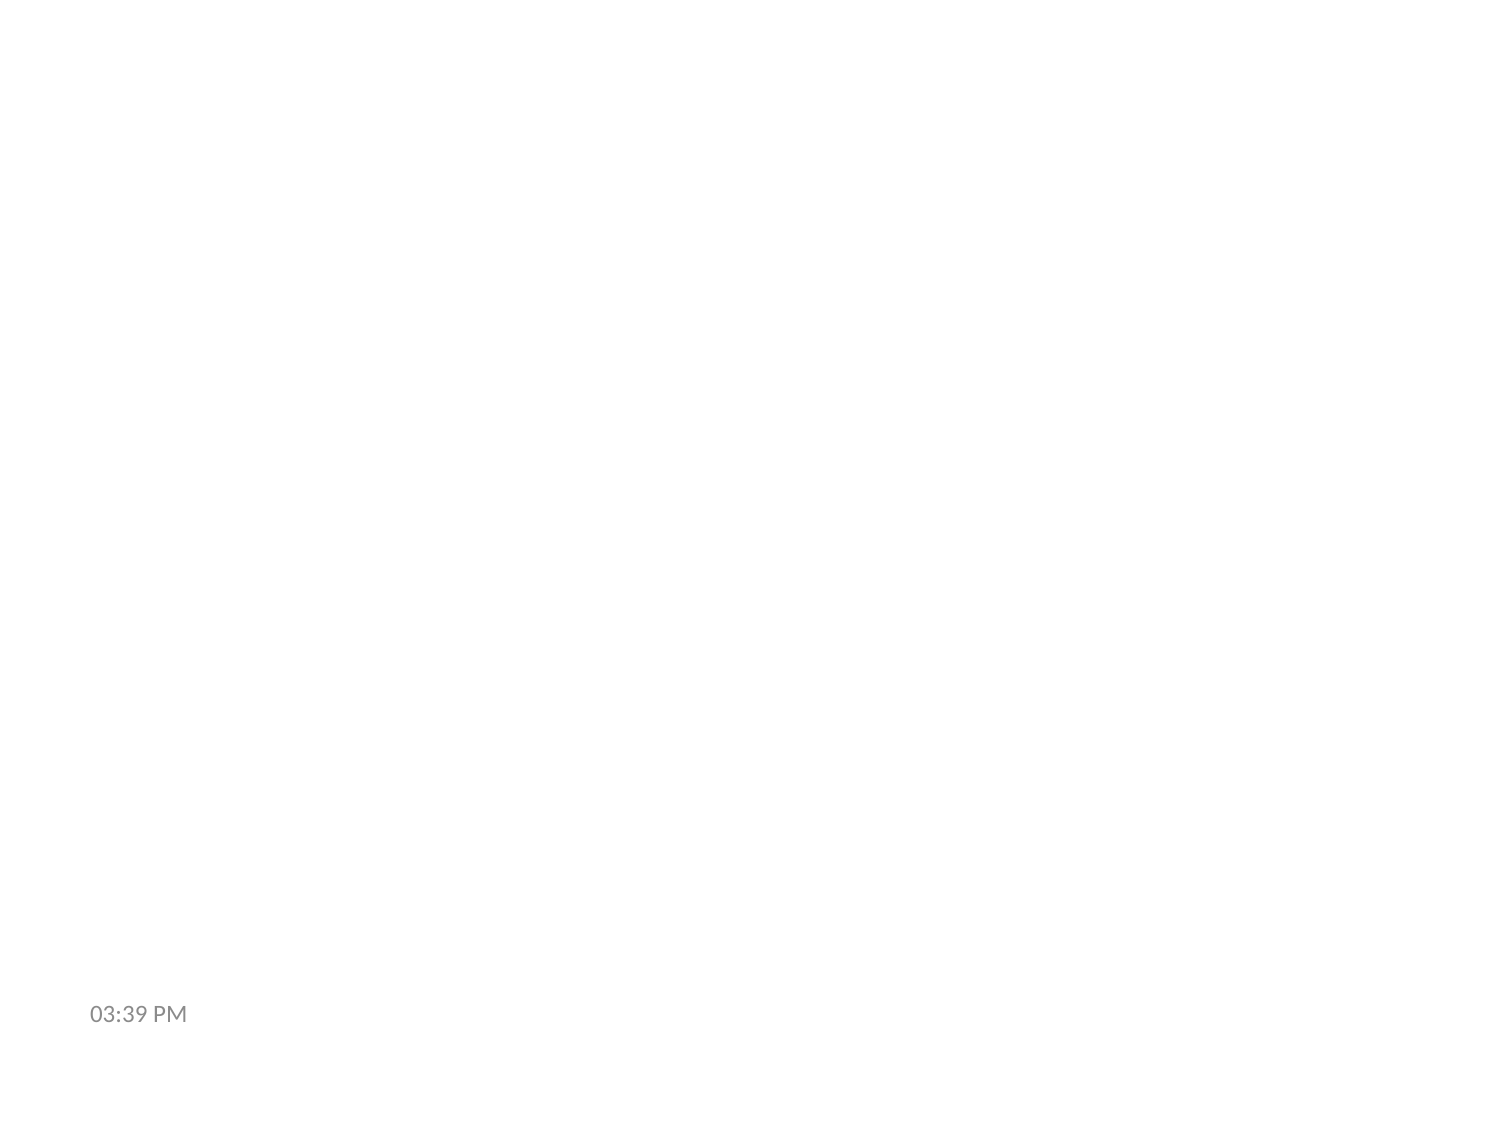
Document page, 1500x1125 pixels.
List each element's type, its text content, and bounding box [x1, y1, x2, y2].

text_box 3:35 PM [75, 982, 425, 1043]
